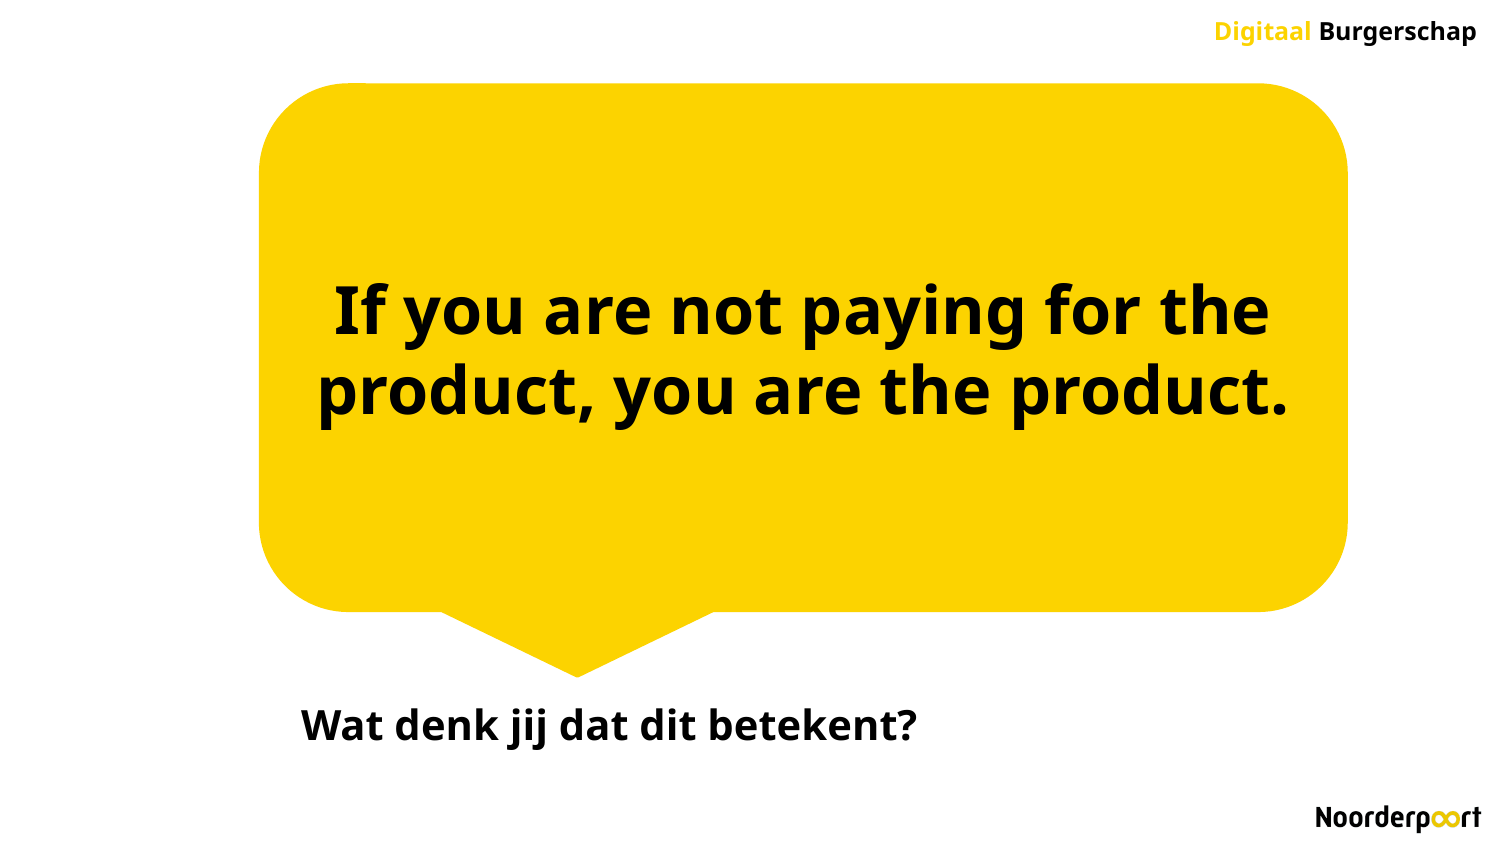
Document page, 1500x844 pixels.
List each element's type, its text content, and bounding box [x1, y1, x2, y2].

picture [1315, 804, 1482, 835]
text_box Wat denk jij dat dit betekent? [280, 691, 939, 757]
text_box Digitaal Burgerschap [1199, 8, 1500, 54]
text_box If you are not paying for the product, you are the product. [258, 83, 1348, 678]
